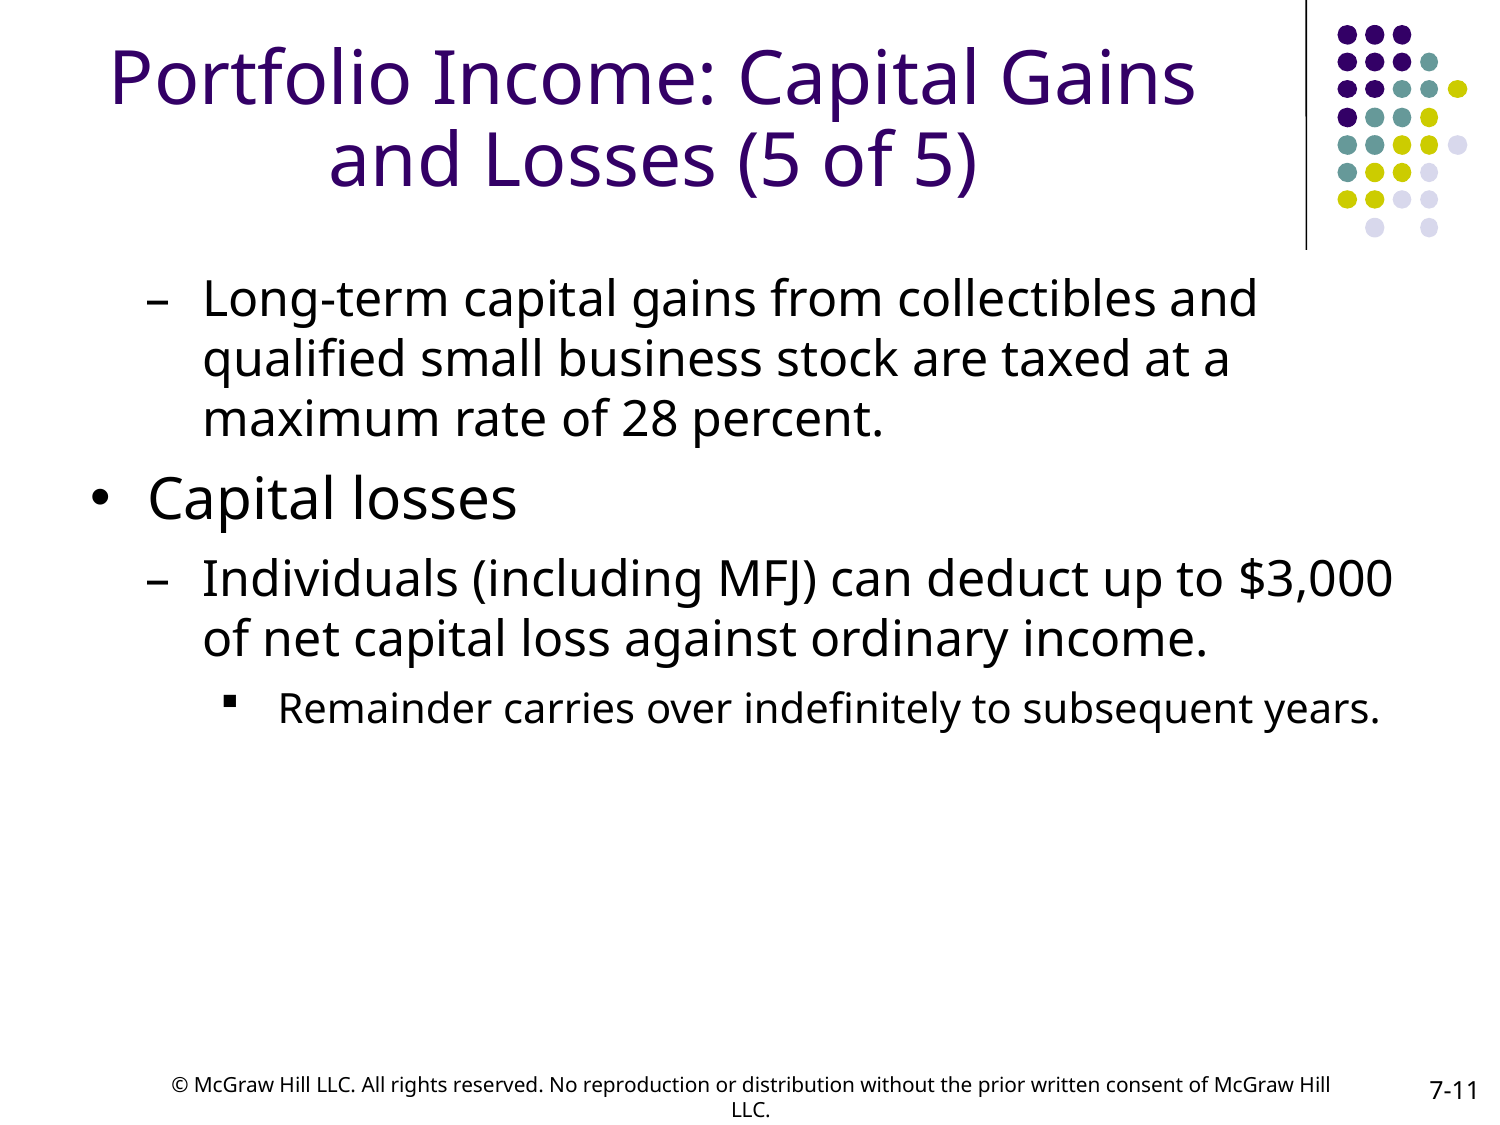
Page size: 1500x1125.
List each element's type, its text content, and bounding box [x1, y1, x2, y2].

slide_number 7-11 [1345, 1061, 1496, 1122]
title Portfolio Income: Capital Gains and Losses (5 of 5) [32, 8, 1275, 234]
list Long-term capital gains from collectibles and qualified small business stock are taxed at a maximum rate of 28 percent. Capital losses Individuals (including MFJ) can deduct up to $3,000 of net capital loss against ordinary income. Remainder carries over indefinitely to subsequent years. [75, 259, 1425, 1062]
